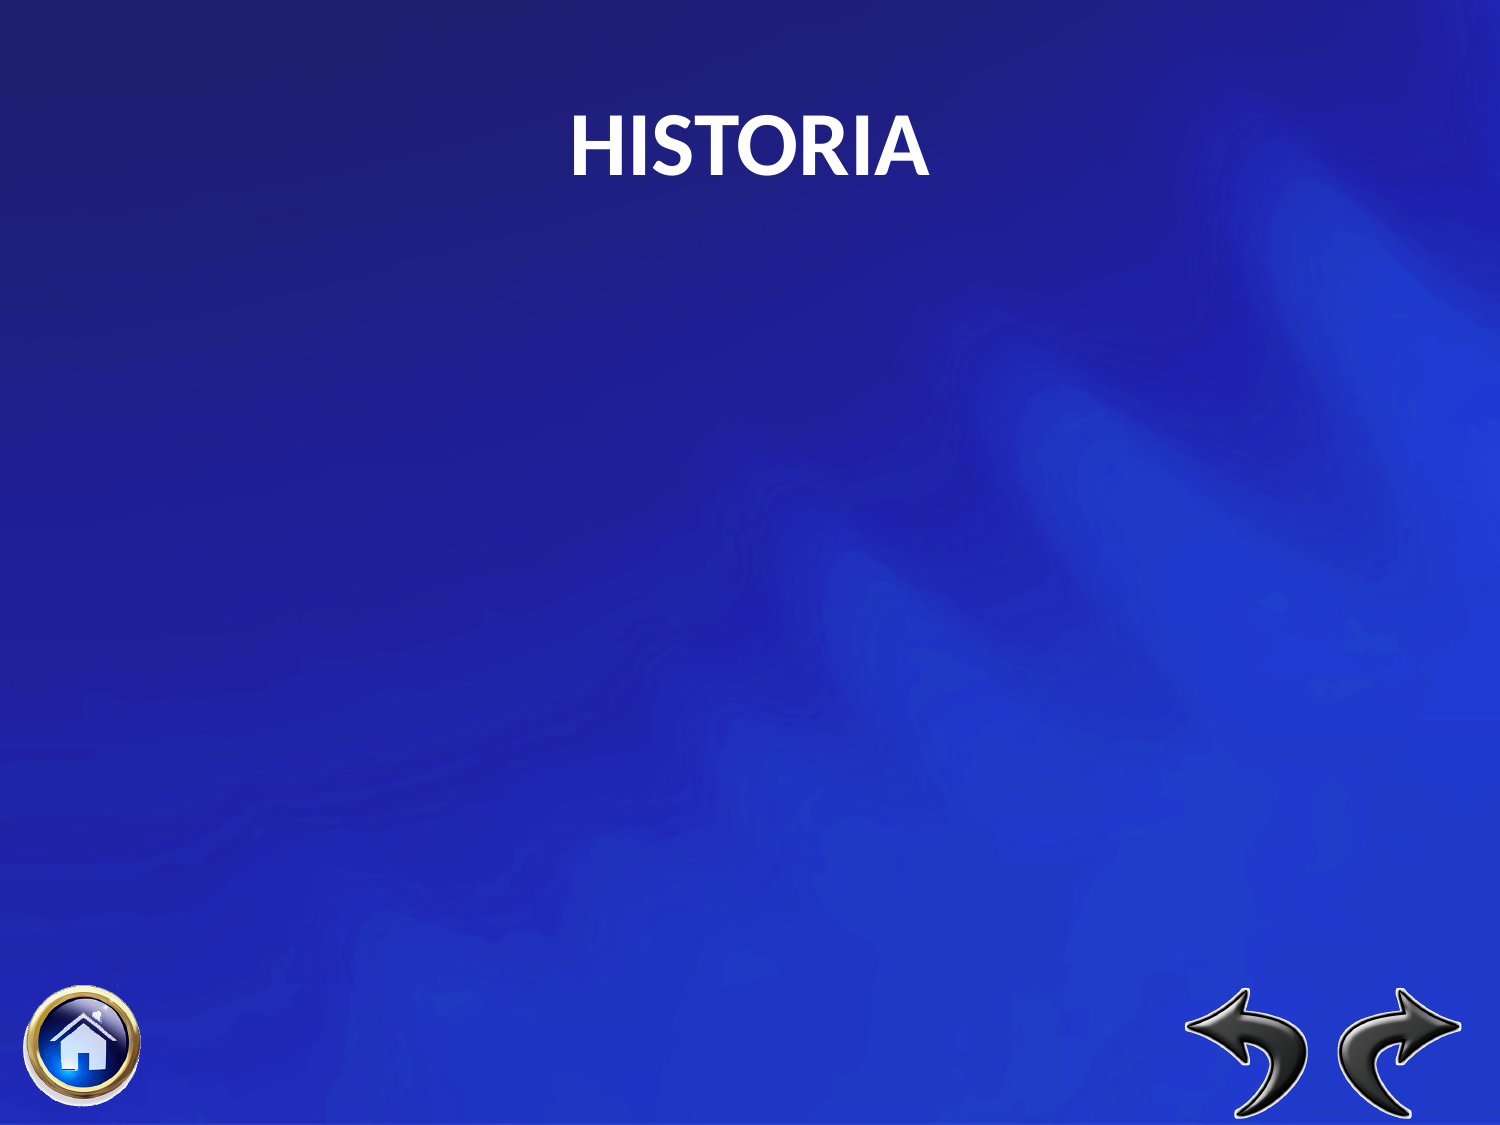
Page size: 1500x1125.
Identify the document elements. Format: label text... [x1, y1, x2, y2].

picture [1328, 982, 1472, 1125]
picture [1174, 983, 1318, 1125]
picture [0, 959, 166, 1125]
title HISTORIA [74, 44, 1426, 233]
